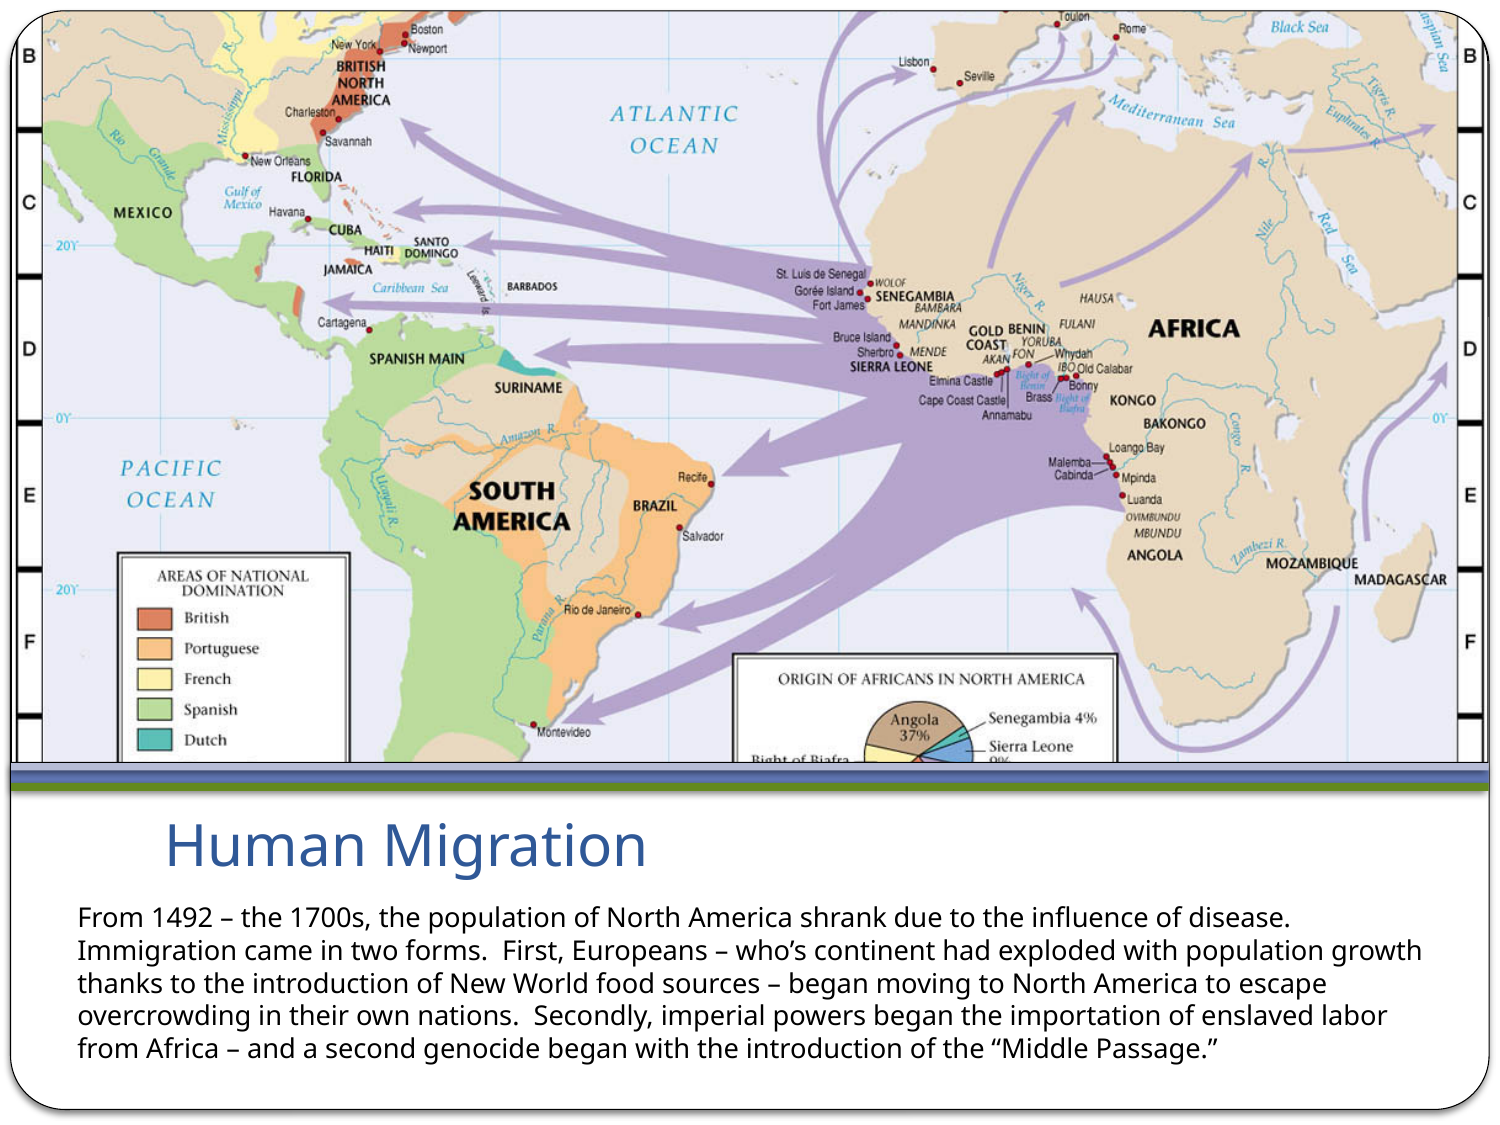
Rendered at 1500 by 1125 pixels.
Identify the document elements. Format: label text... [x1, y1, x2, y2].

list From 1492 – the 1700s, the population of North America shrank due to the influence of disease. Immigration came in two forms. First, Europeans – who’s continent had exploded with population growth thanks to the introduction of New World food sources – began moving to North America to escape overcrowding in their own nations. Secondly, imperial powers began the importation of enslaved labor from Africa – and a second genocide began with the introduction of the “Middle Passage.” [62, 893, 1450, 1100]
title Human Migration [150, 803, 1350, 890]
picture [10, 10, 1489, 763]
